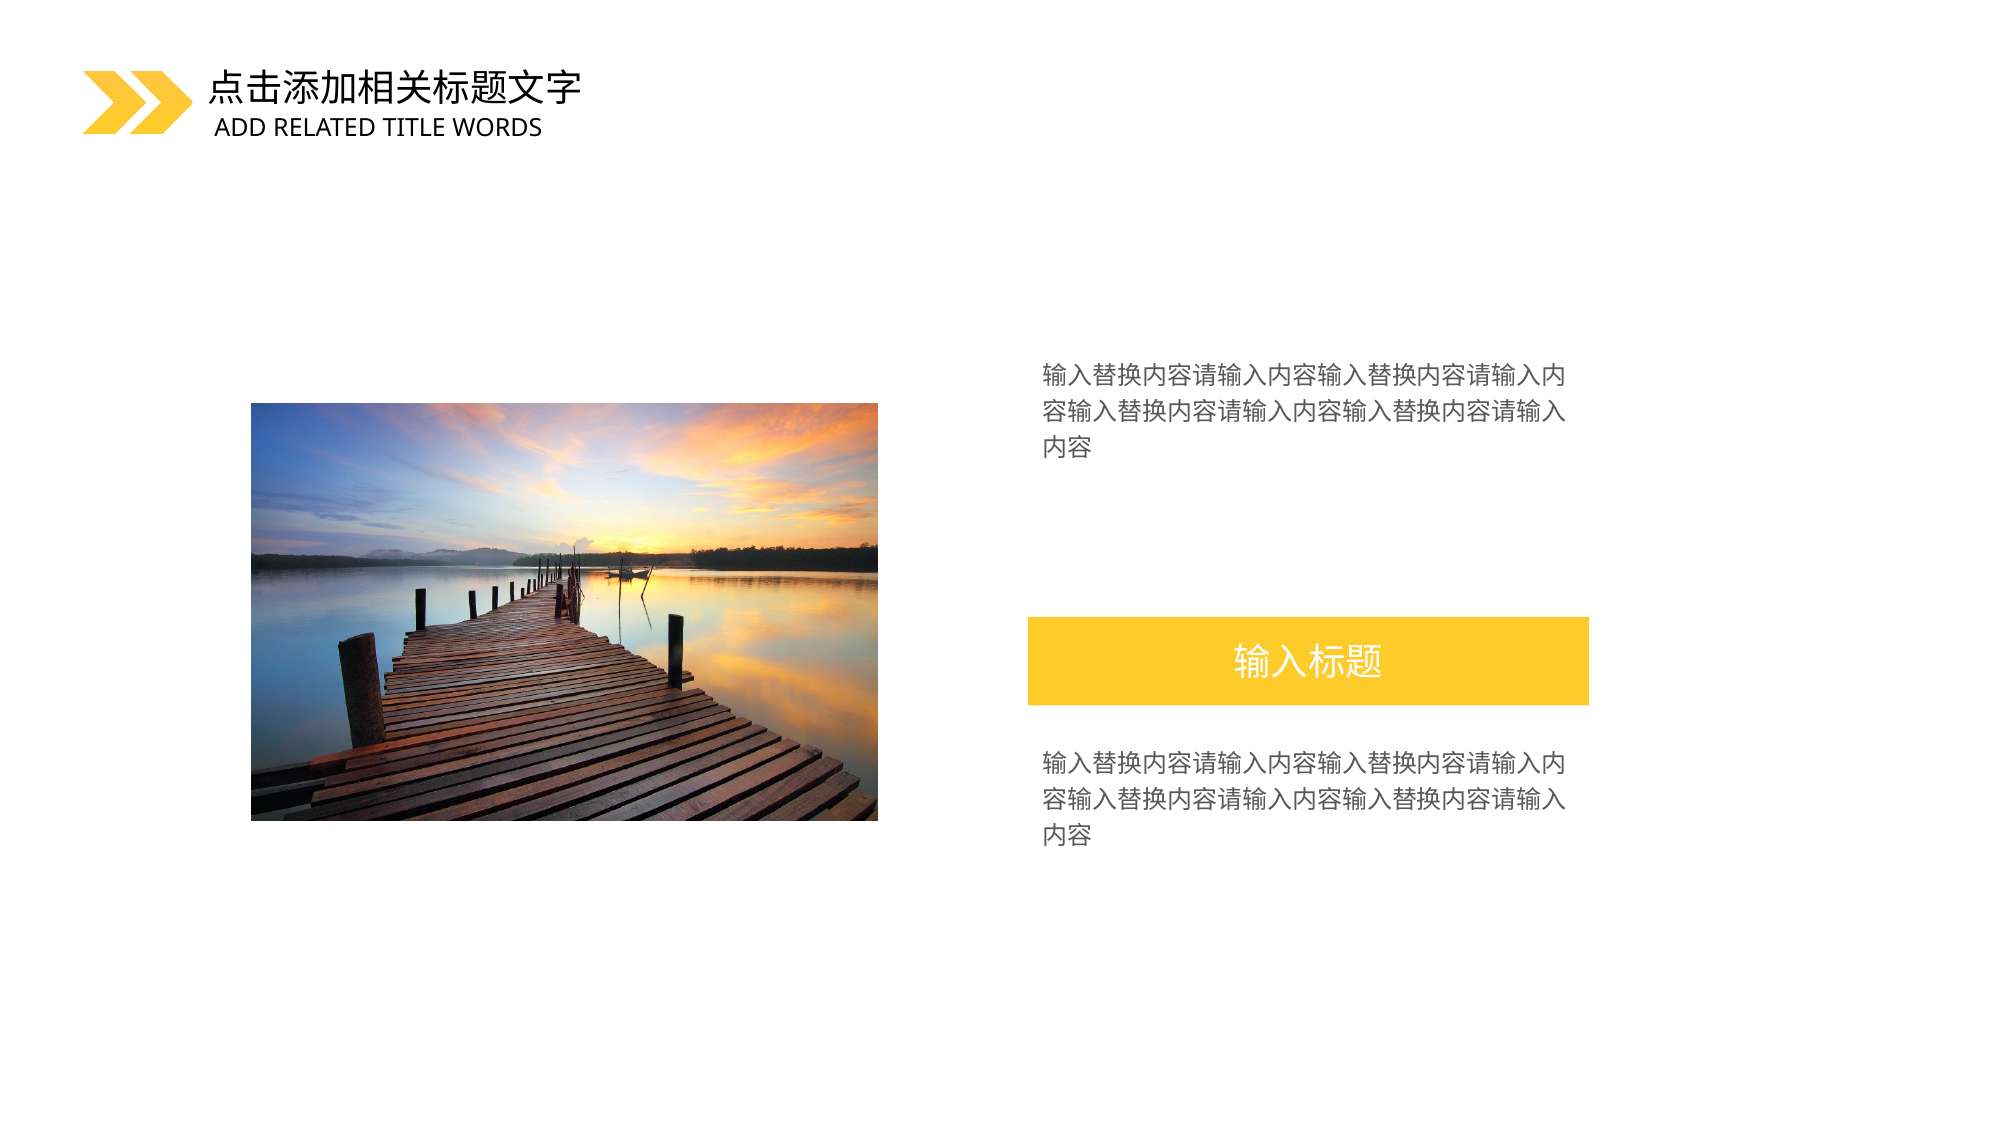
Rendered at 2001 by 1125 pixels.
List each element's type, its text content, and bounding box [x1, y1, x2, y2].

picture [251, 403, 878, 821]
text_box 输入替换内容请输入内容输入替换内容请输入内容输入替换内容请输入内容输入替换内容请输入内容 [1042, 353, 1589, 498]
text_box 输入标题 [1027, 638, 1589, 684]
text_box [1027, 616, 1590, 706]
text_box 输入替换内容请输入内容输入替换内容请输入内容输入替换内容请输入内容输入替换内容请输入内容 [1042, 741, 1589, 886]
